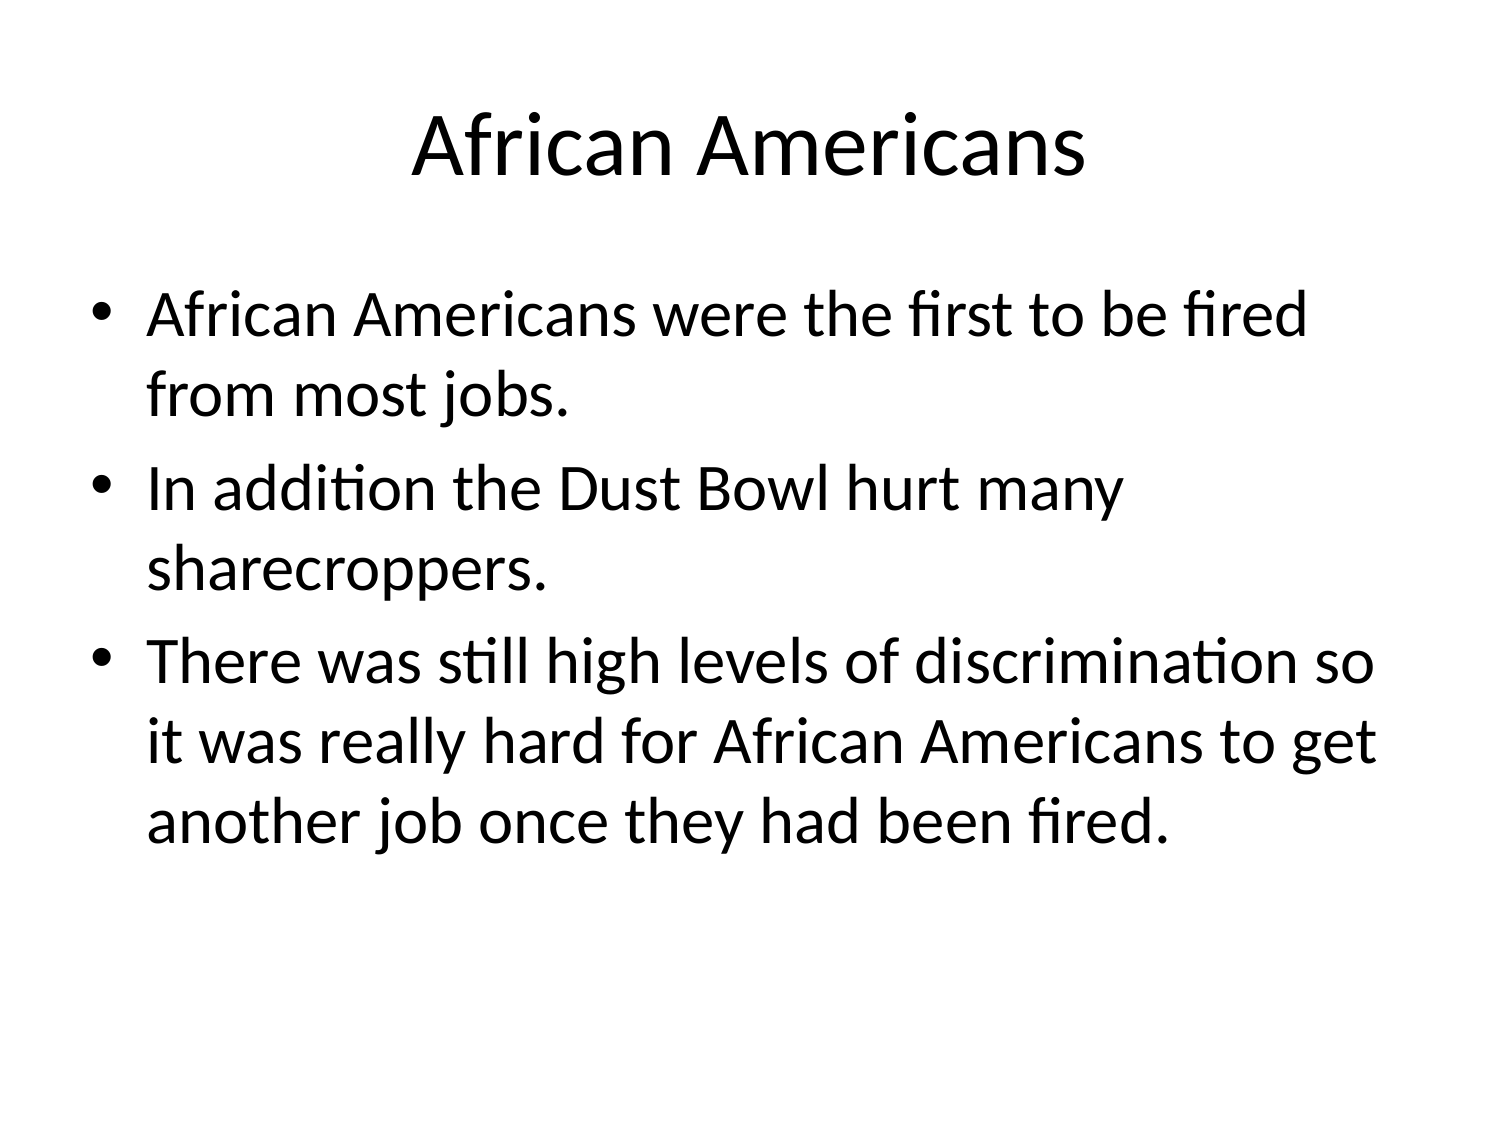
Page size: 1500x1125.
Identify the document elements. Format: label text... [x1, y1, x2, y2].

list African Americans were the first to be fired from most jobs. In addition the Dust Bowl hurt many sharecroppers. There was still high levels of discrimination so it was really hard for African Americans to get another job once they had been fired. [75, 262, 1425, 1005]
title African Americans [75, 45, 1425, 233]
